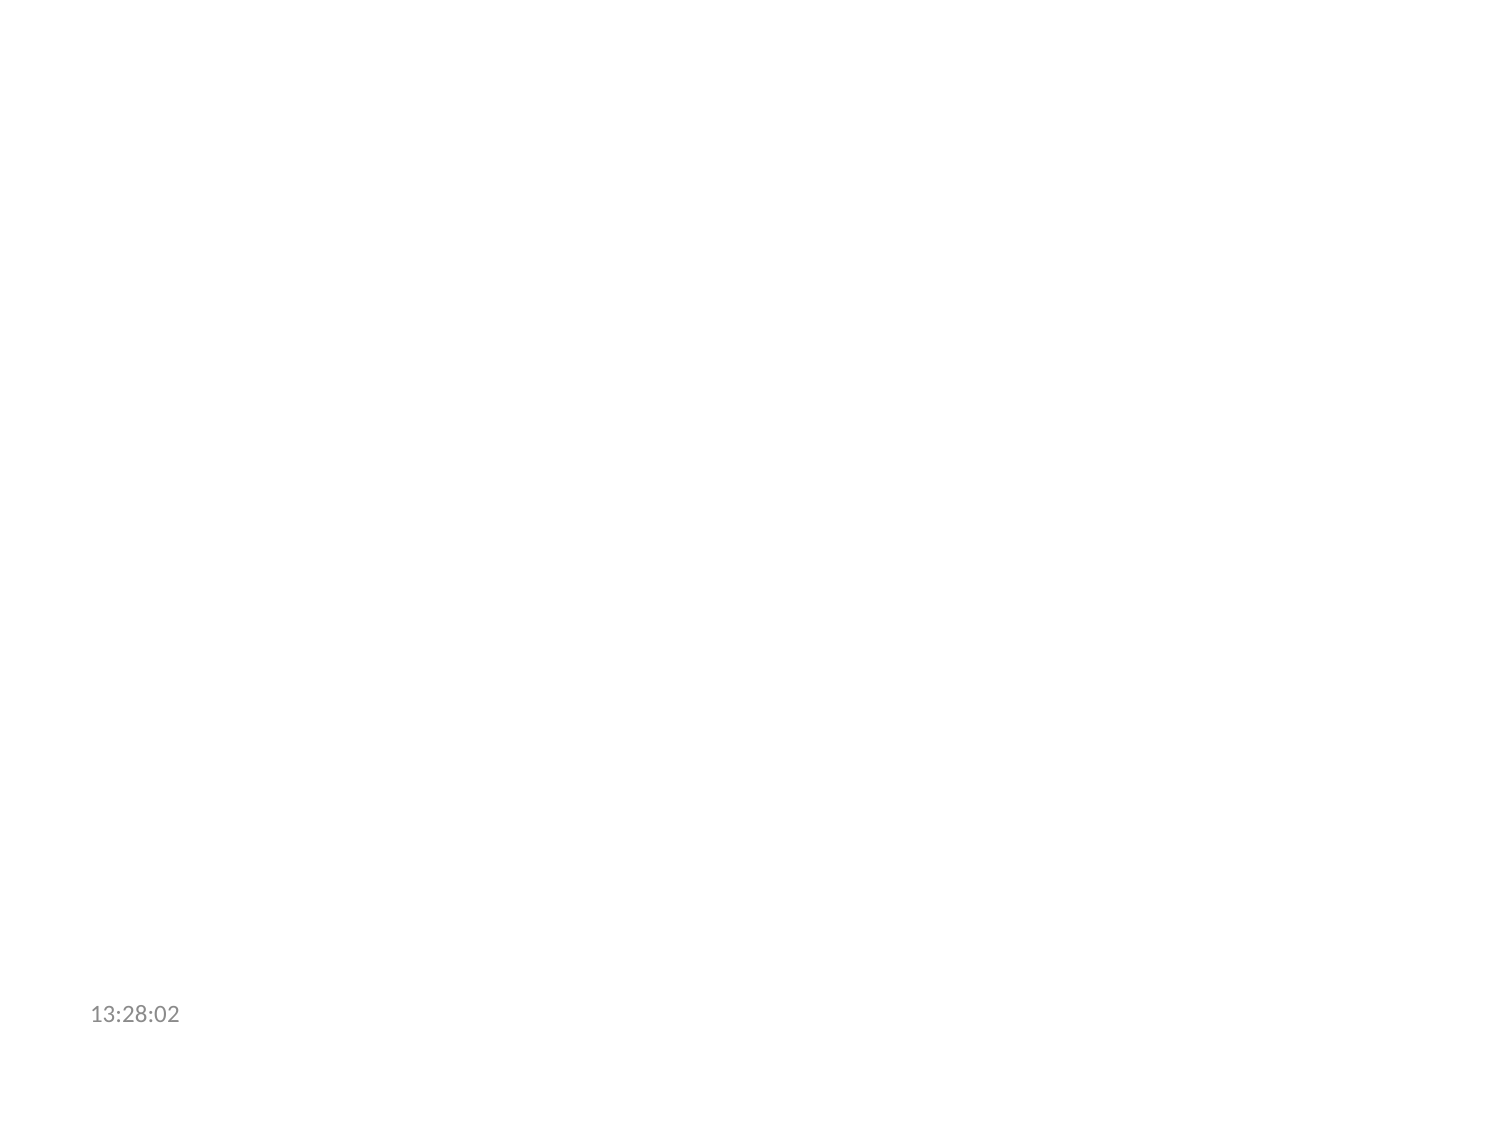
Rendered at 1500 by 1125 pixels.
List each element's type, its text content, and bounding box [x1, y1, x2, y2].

text_box 15:35:09 [75, 982, 425, 1043]
